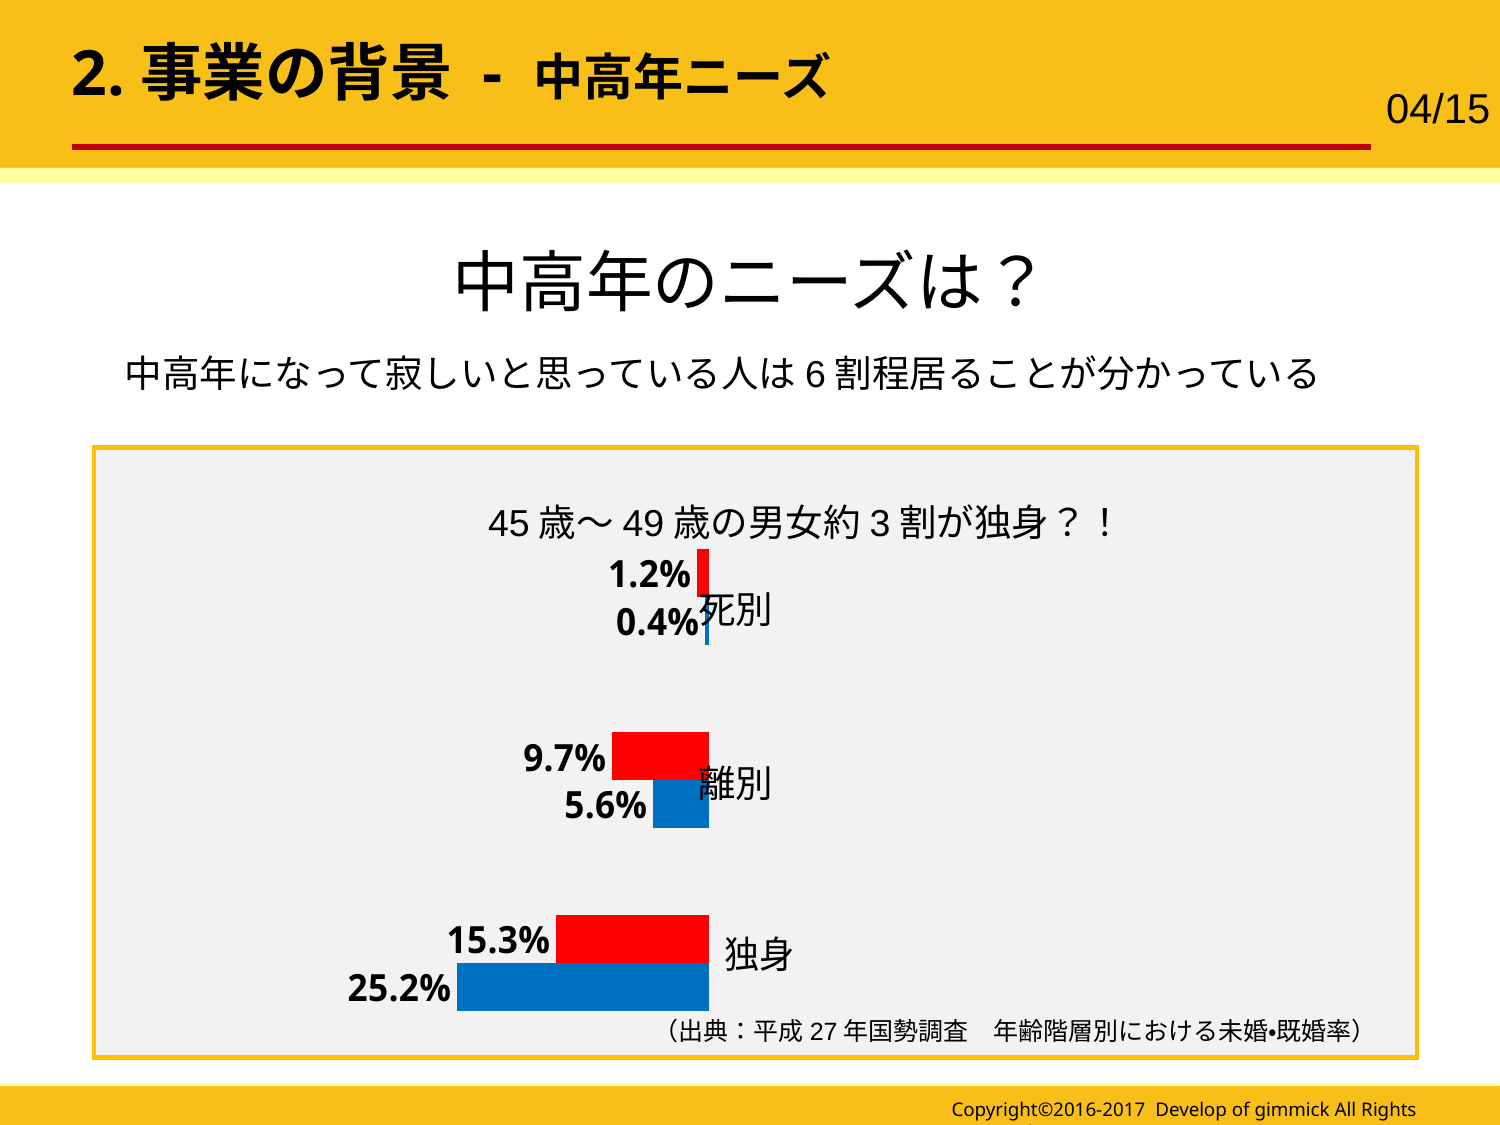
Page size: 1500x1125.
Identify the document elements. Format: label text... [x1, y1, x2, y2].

text_box 45歳～49歳の男女約3割が独身？！ [200, 487, 1412, 552]
text_box 中高年になって寂しいと思っている人は6割程居ることが分かっている [109, 342, 1402, 402]
chart [347, 494, 1124, 1066]
text_box 04/15 [1371, 74, 1500, 140]
text_box Copyright©2016-2017 Develop of gimmick All Rights Reserved. [951, 1098, 1500, 1125]
text_box 中高年のニーズは？ [347, 224, 1156, 328]
picture [0, 0, 1500, 1125]
text_box [93, 446, 1418, 1059]
text_box 2.事業の背景 - 中高年ニーズ [71, 41, 1372, 110]
text_box （出典：平成27年国勢調査 年齢階層別における未婚・既婚率） [1124, 1004, 1500, 1053]
